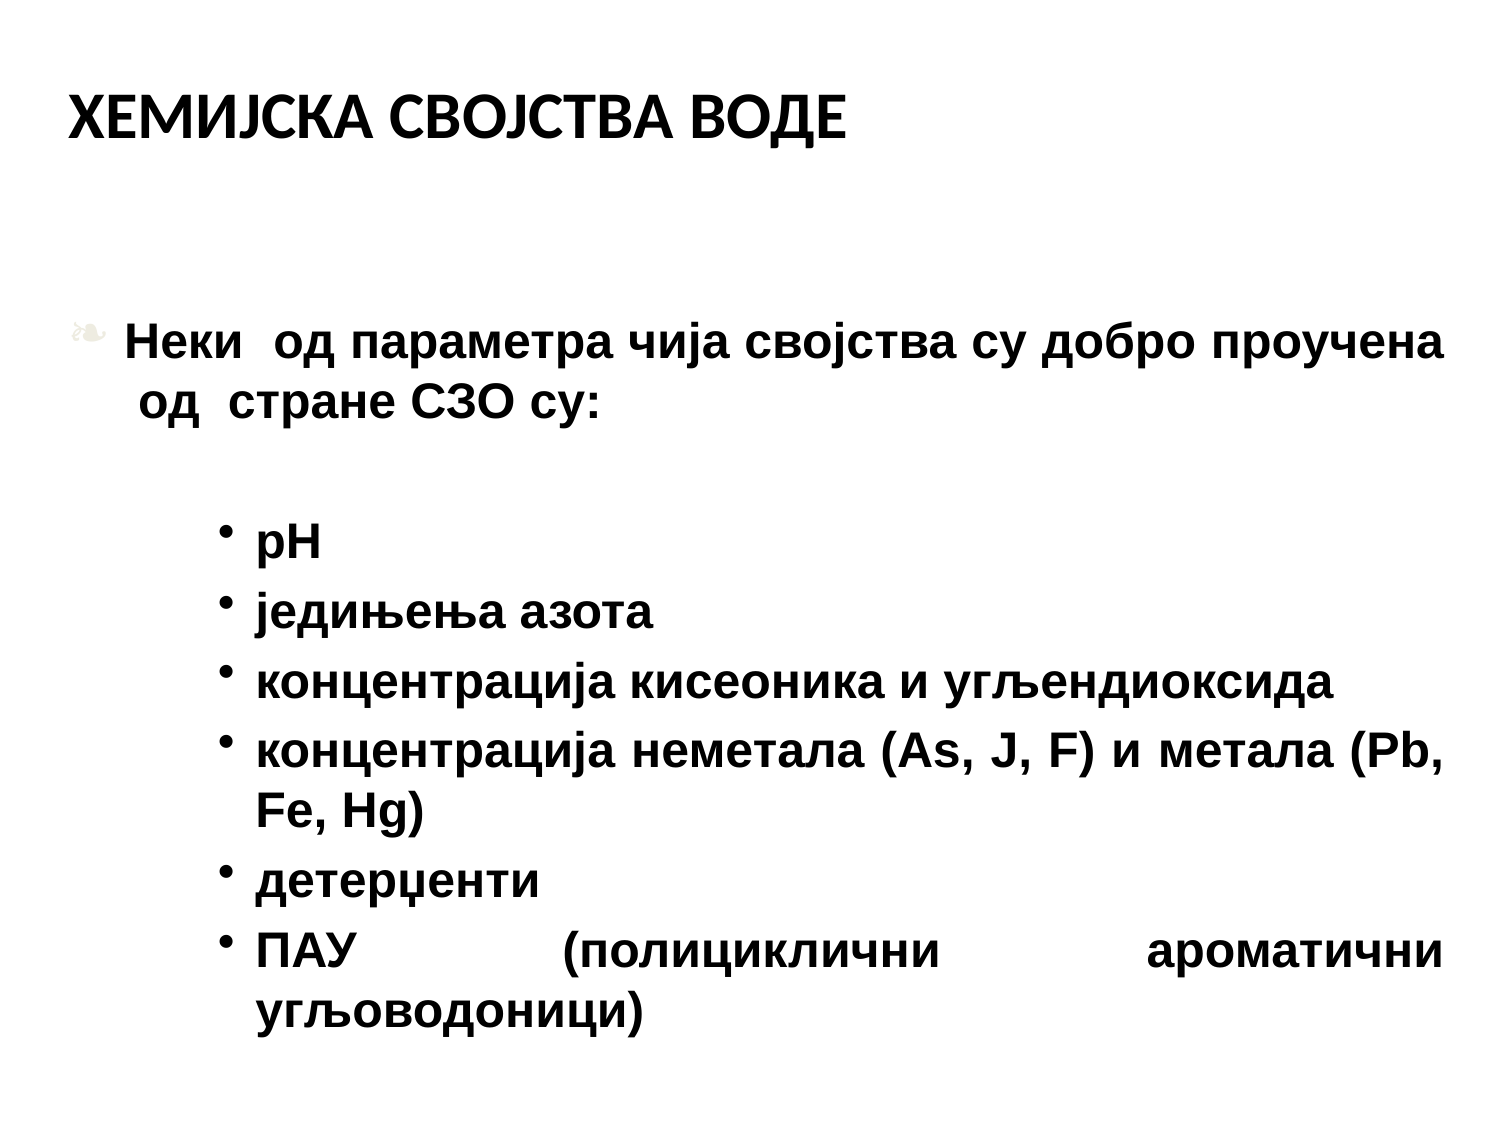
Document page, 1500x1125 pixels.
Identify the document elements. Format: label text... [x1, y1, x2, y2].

text_box ХЕМИЈСКА СВОЈСТВА ВОДЕ [53, 54, 1329, 160]
text_box Неки од параметра чија својства су добро проучена од стране СЗО су: pH једињења азота концентрација кисеоника и угљендиоксида концентрација неметала (As, J, F) и метала (Pb, Fe, Hg) детерџенти ПАУ (полициклични ароматични угљоводоници) [53, 300, 1459, 1047]
